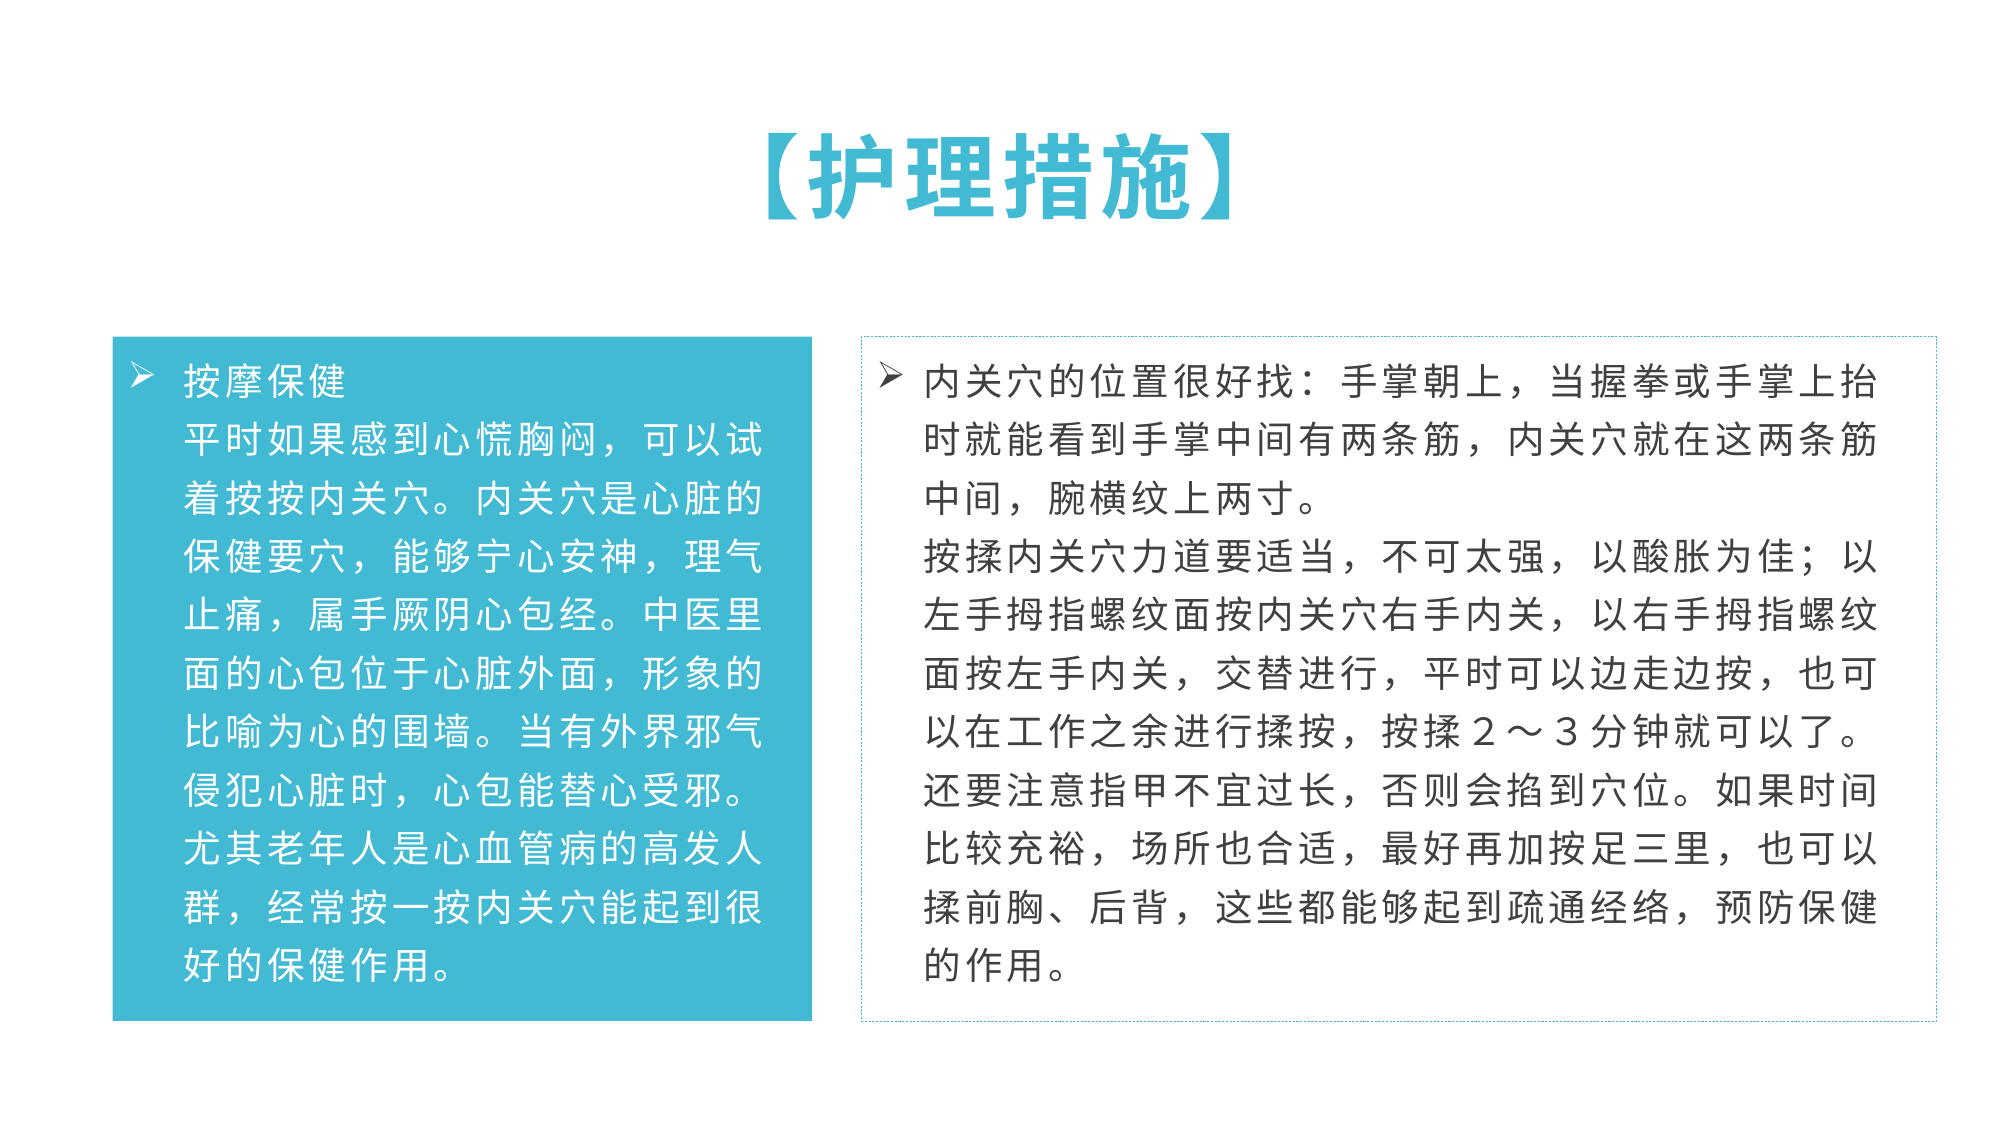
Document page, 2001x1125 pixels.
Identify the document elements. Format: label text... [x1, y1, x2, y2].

text_box 按摩保健 平时如果感到心慌胸闷，可以试着按按内关穴。内关穴是心脏的保健要穴，能够宁心安神，理气止痛，属手厥阴心包经。中医里面的心包位于心脏外面，形象的比喻为心的围墙。当有外界邪气侵犯心脏时，心包能替心受邪。尤其老年人是心血管病的高发人群，经常按一按内关穴能起到很好的保健作用。 [112, 336, 813, 1021]
text_box 【护理措施】 [250, 104, 1750, 237]
text_box 内关穴的位置很好找：手掌朝上，当握拳或手掌上抬时就能看到手掌中间有两条筋，内关穴就在这两条筋中间，腕横纹上两寸。 按揉内关穴力道要适当，不可太强，以酸胀为佳；以左手拇指螺纹面按内关穴右手内关，以右手拇指螺纹面按左手内关，交替进行，平时可以边走边按，也可以在工作之余进行揉按，按揉２～３分钟就可以了。还要注意指甲不宜过长，否则会掐到穴位。如果时间比较充裕，场所也合适，最好再加按足三里，也可以揉前胸、后背，这些都能够起到疏通经络，预防保健的作用。 [861, 336, 1937, 1021]
